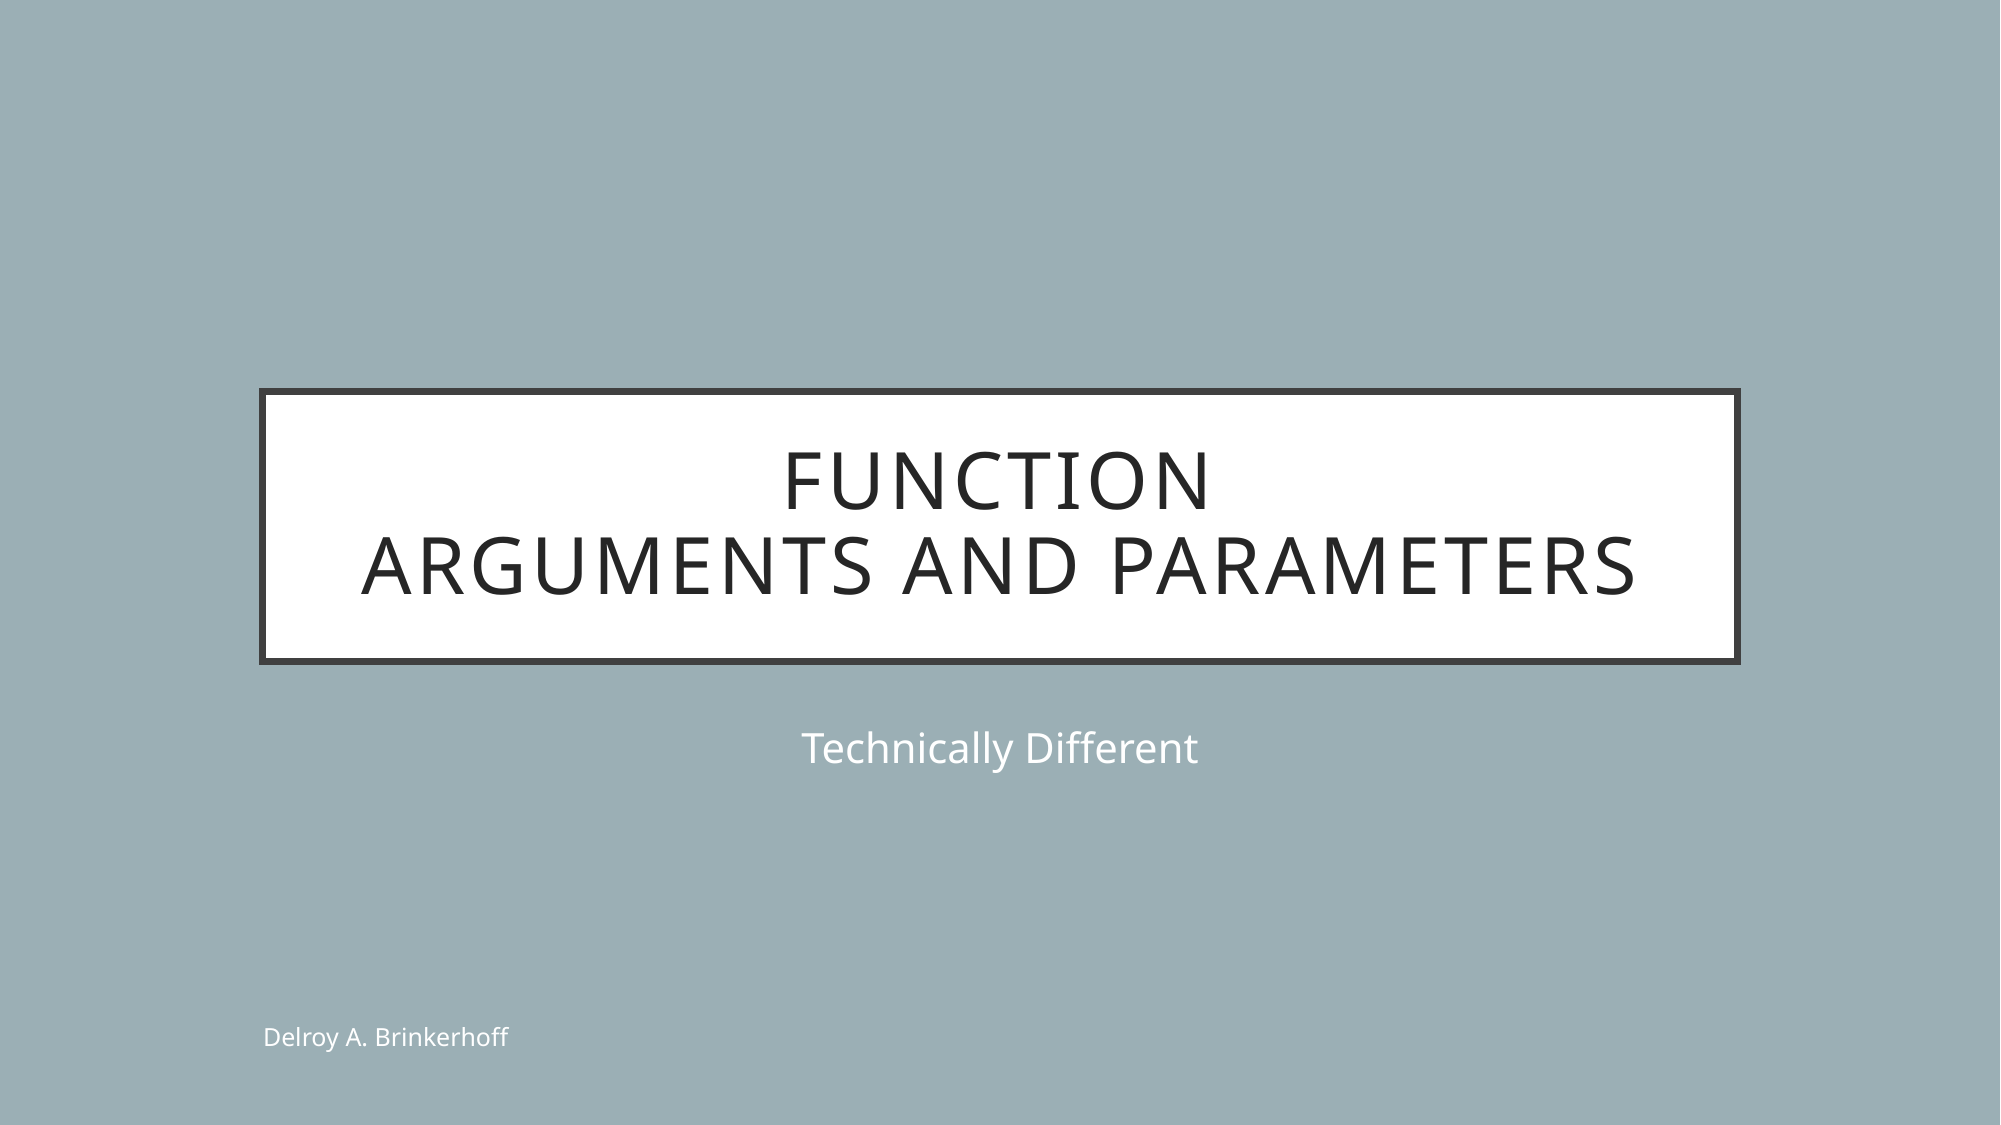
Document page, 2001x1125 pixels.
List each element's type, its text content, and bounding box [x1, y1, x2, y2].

text_box Delroy A. Brinkerhoff [248, 1013, 524, 1059]
title Function Arguments and Parameters [259, 388, 1741, 665]
subtitle Technically Different [442, 713, 1558, 918]
